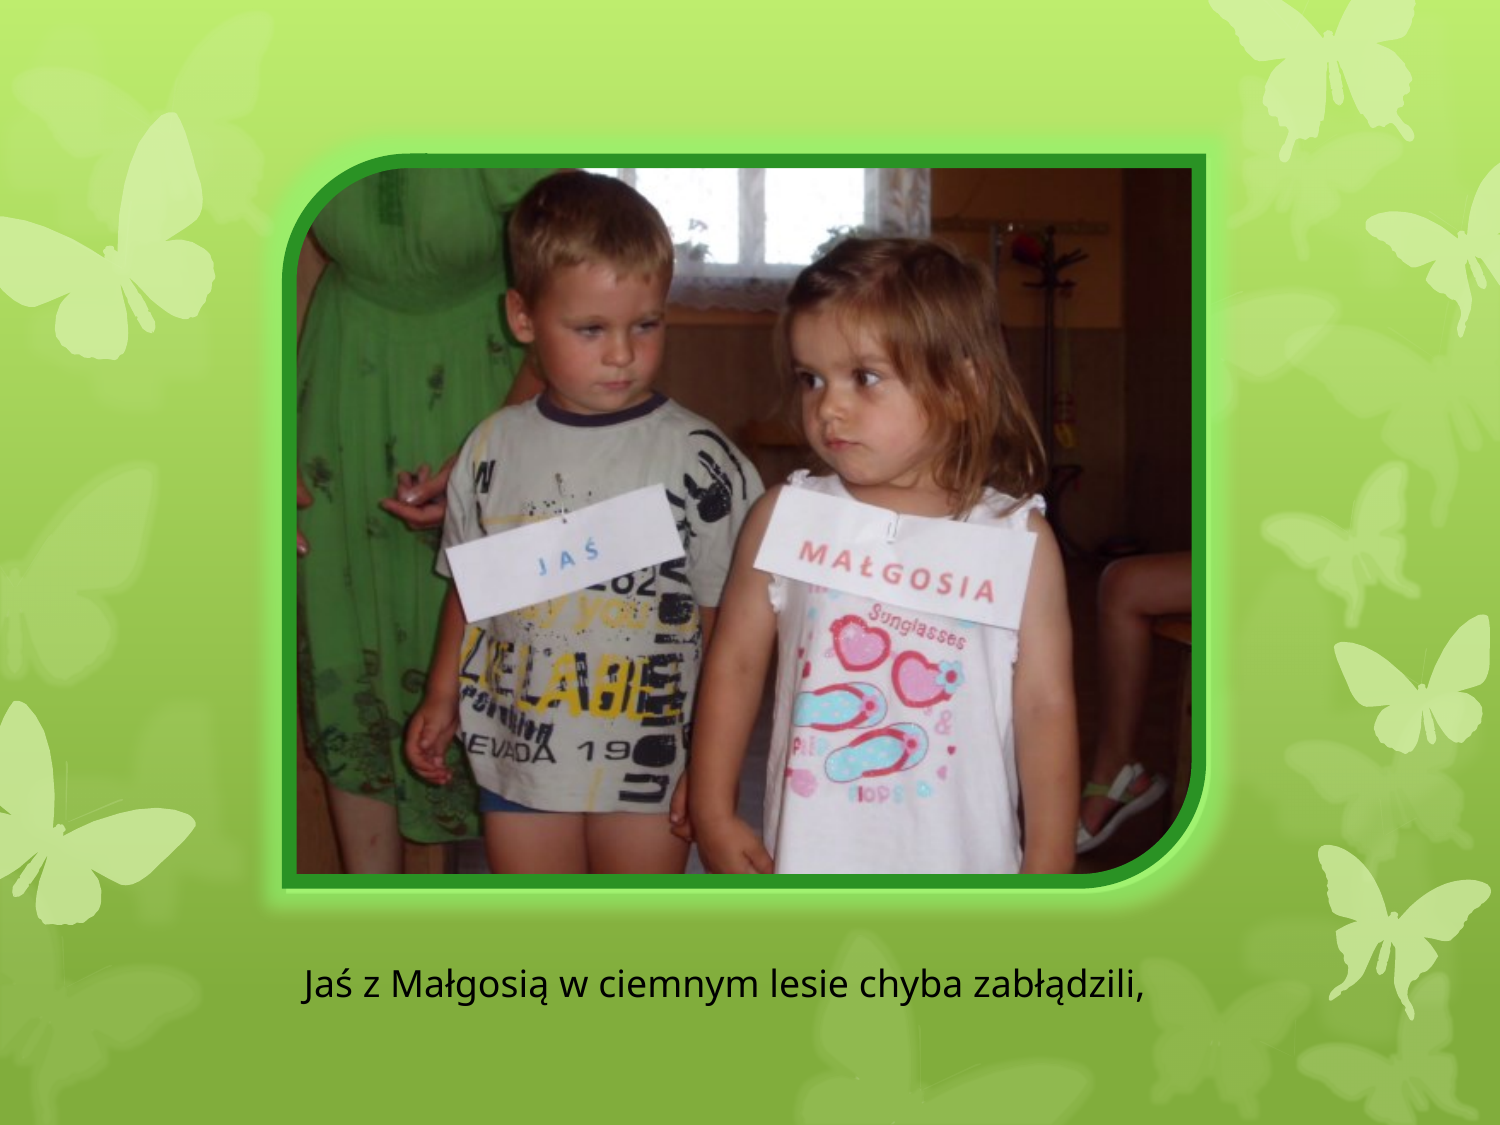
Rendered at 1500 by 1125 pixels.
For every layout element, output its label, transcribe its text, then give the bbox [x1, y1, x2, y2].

text_box Jaś z Małgosią w ciemnym lesie chyba zabłądzili, [289, 953, 1341, 1013]
picture [288, 160, 1200, 882]
